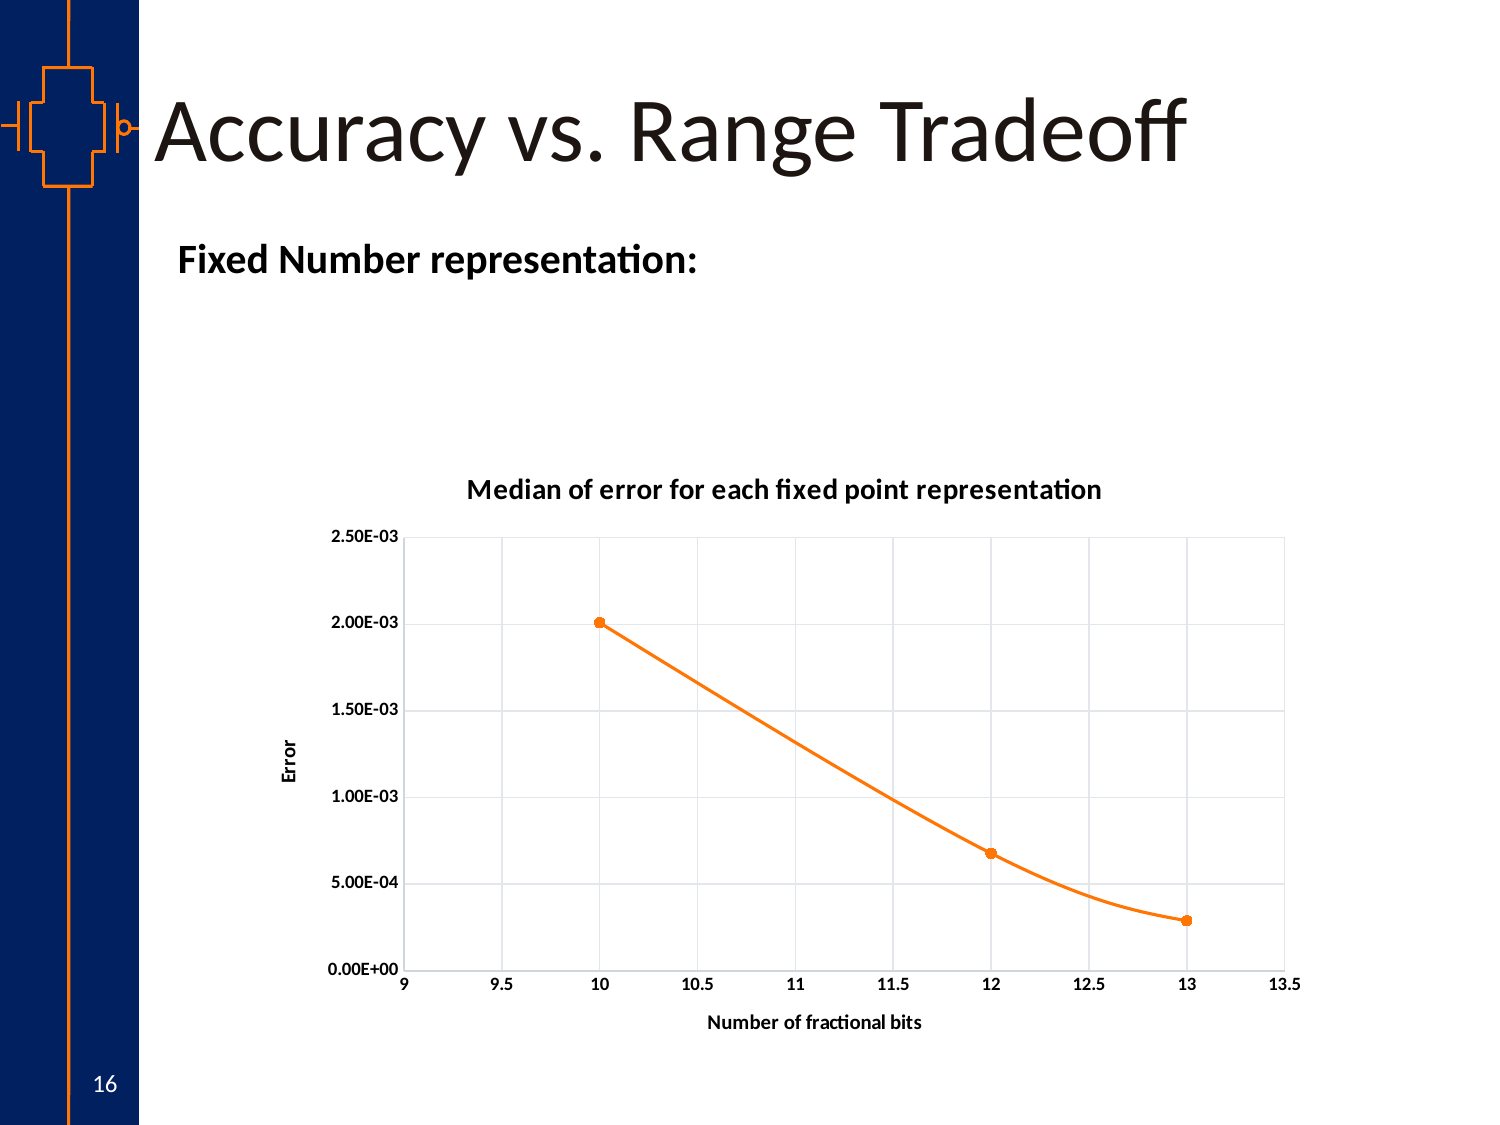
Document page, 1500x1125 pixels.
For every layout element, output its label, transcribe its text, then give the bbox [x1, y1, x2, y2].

title Accuracy vs. Range Tradeoff [139, 0, 1500, 188]
chart [246, 448, 1323, 1066]
slide_number 16 [77, 1052, 140, 1113]
